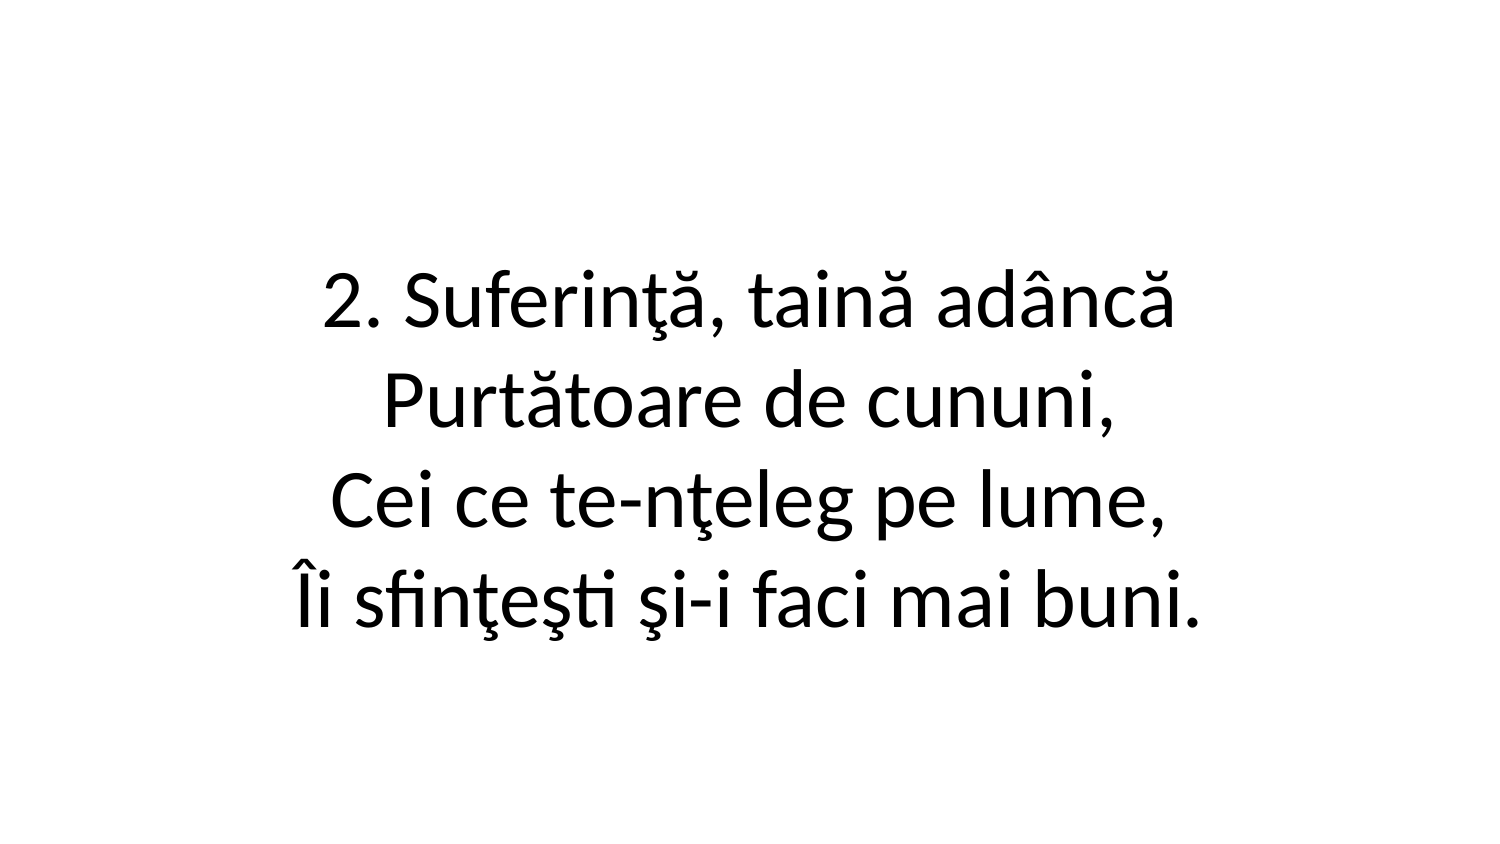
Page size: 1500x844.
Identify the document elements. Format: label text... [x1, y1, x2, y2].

text_box 2. Suferinţă, taină adâncă Purtătoare de cununi, Cei ce te-nţeleg pe lume, Îi sfinţeşti şi-i faci mai buni. [280, 192, 1220, 652]
